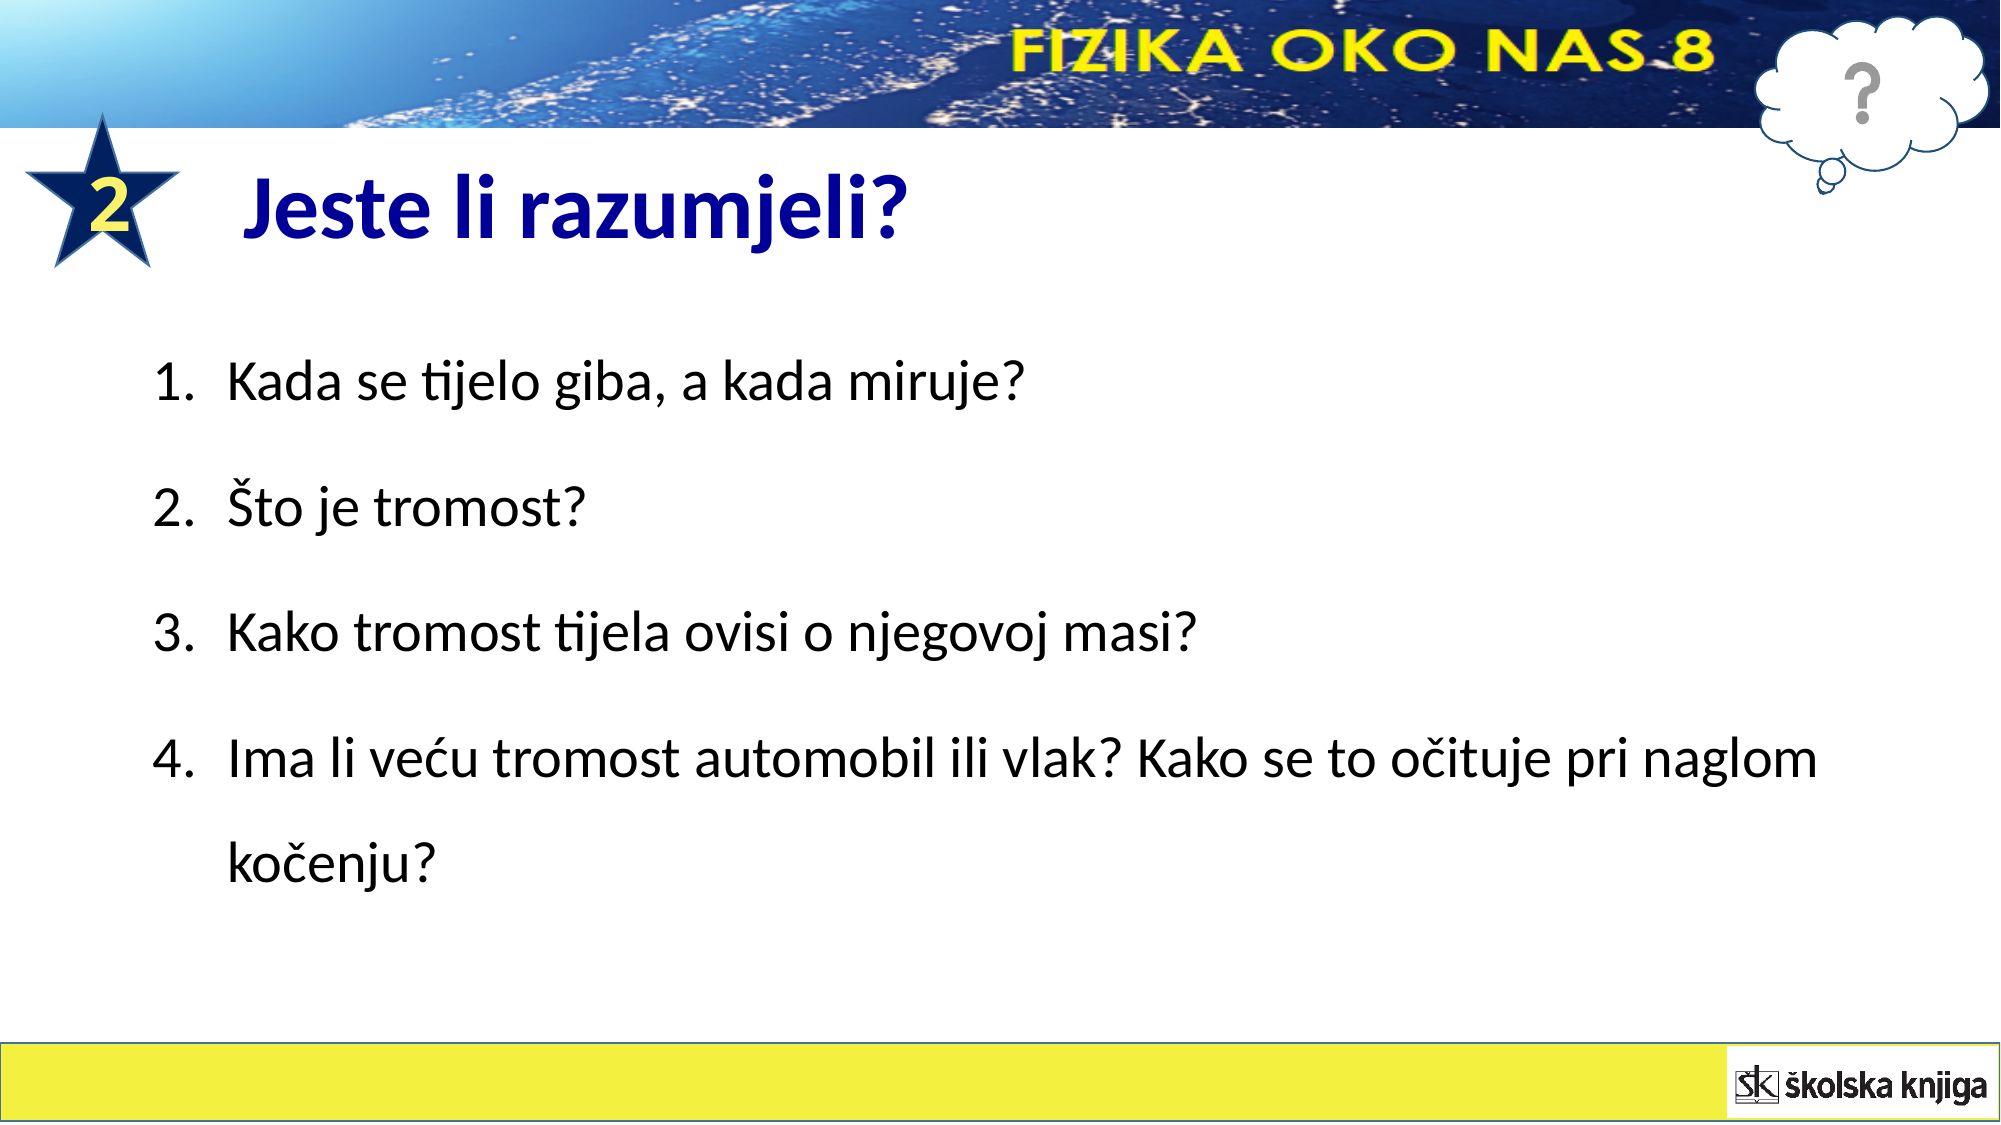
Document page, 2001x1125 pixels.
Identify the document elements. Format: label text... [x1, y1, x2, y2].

list Kada se tijelo giba, a kada miruje? Što je tromost? Kako tromost tijela ovisi o njegovoj masi? Ima li veću tromost automobil ili vlak? Kako se to očituje pri naglom kočenju? [137, 299, 1860, 953]
text_box [1808, 50, 1917, 131]
text_box [1753, 15, 1991, 131]
picture [1727, 1046, 1998, 1118]
text_box 2 [24, 111, 181, 269]
picture [0, 0, 2000, 128]
text_box Jeste li razumjeli? [228, 131, 2000, 286]
